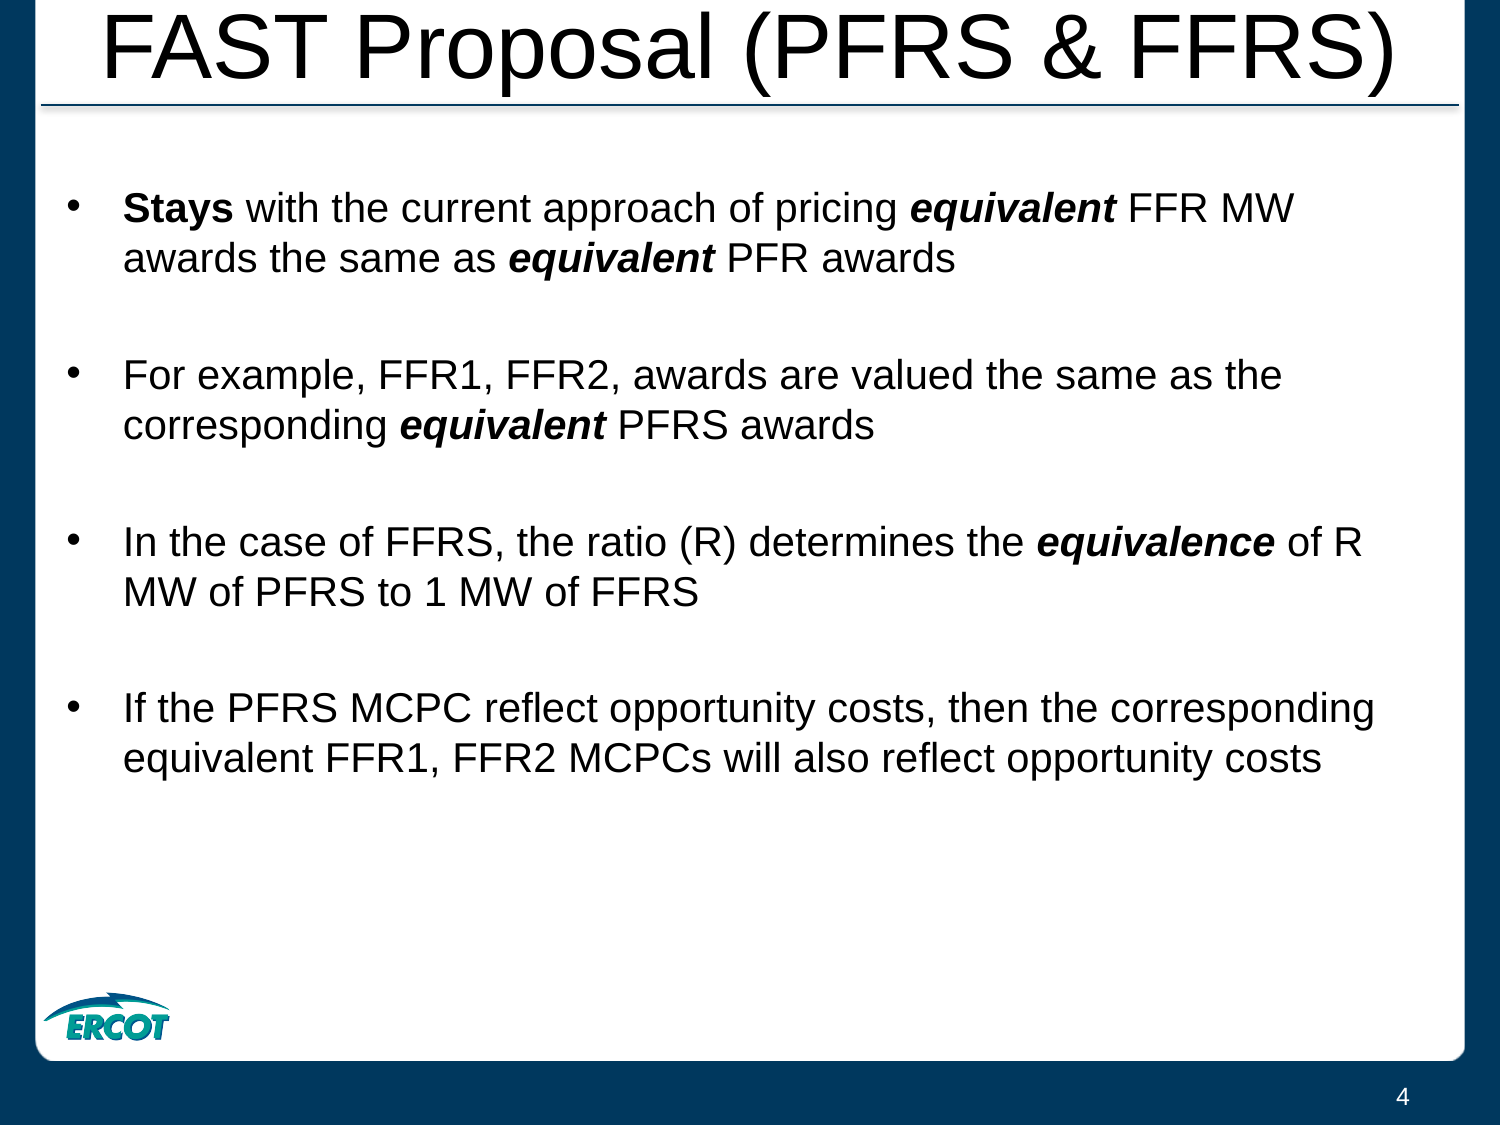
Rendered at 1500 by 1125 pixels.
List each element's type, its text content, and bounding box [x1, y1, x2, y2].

slide_number 4 [1074, 1065, 1425, 1125]
picture [40, 988, 175, 1045]
list Stays with the current approach of pricing equivalent FFR MW awards the same as equivalent PFR awards For example, FFR1, FFR2, awards are valued the same as the corresponding equivalent PFRS awards In the case of FFRS, the ratio (R) determines the equivalence of R MW of PFRS to 1 MW of FFRS If the PFRS MCPC reflect opportunity costs, then the corresponding equivalent FFR1, FFR2 MCPCs will also reflect opportunity costs [51, 114, 1447, 955]
title FAST Proposal (PFRS & FFRS) [75, 0, 1425, 109]
